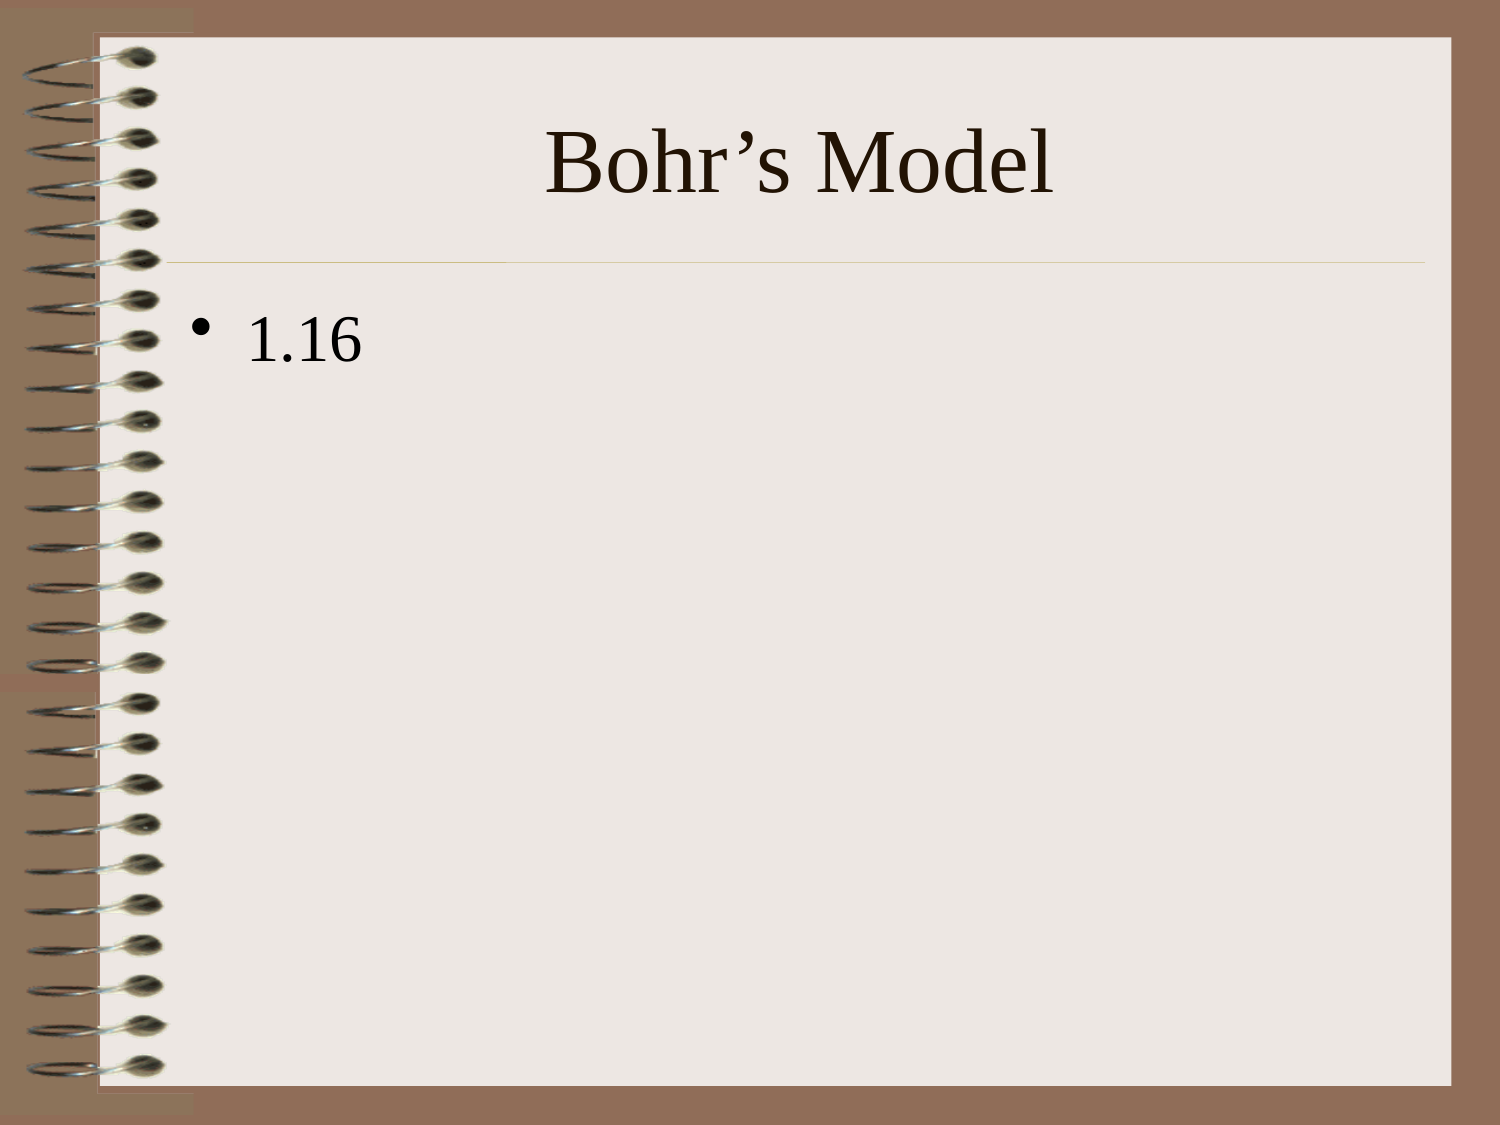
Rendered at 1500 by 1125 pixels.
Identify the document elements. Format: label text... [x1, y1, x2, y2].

list 1.16 [174, 287, 1426, 963]
picture [0, 8, 194, 674]
picture [0, 692, 194, 1115]
title Bohr’s Model [174, 62, 1426, 251]
